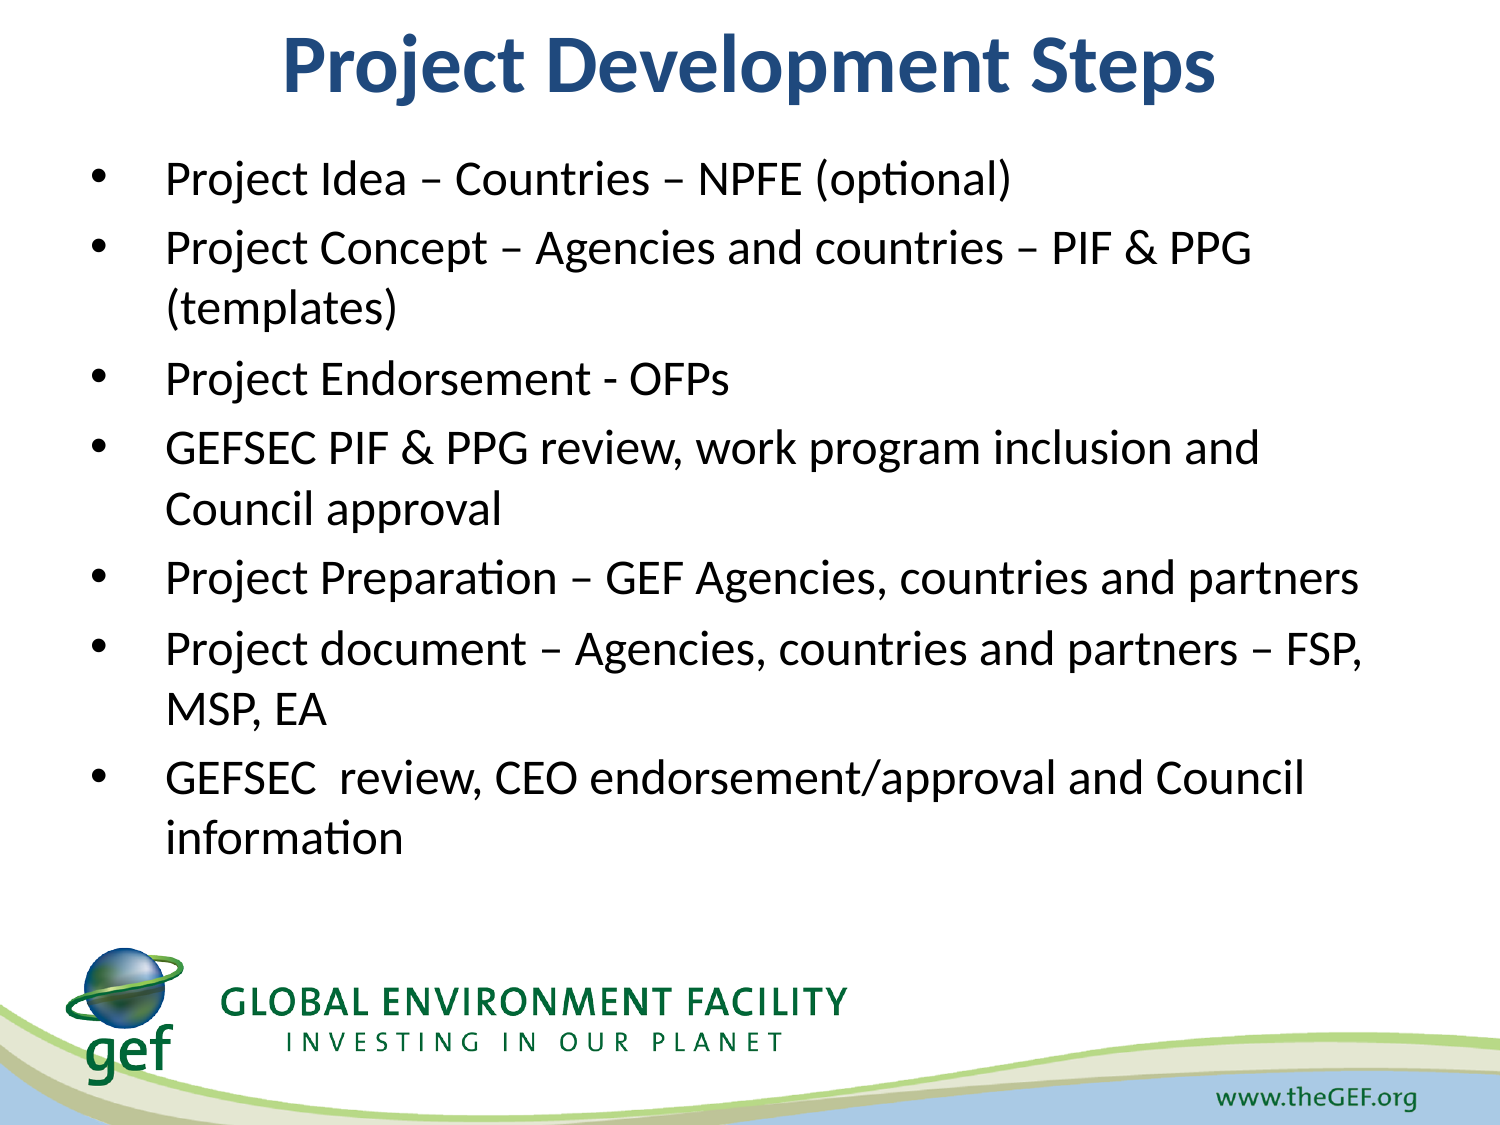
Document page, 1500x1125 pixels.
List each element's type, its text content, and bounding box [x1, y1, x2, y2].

picture [0, 920, 1500, 1125]
title Project Development Steps [74, 0, 1426, 118]
list Project Idea – Countries – NPFE (optional) Project Concept – Agencies and countries – PIF & PPG (templates) Project Endorsement - OFPs GEFSEC PIF & PPG review, work program inclusion and Council approval Project Preparation – GEF Agencies, countries and partners Project document – Agencies, countries and partners – FSP, MSP, EA GEFSEC review, CEO endorsement/approval and Council information [74, 137, 1426, 981]
